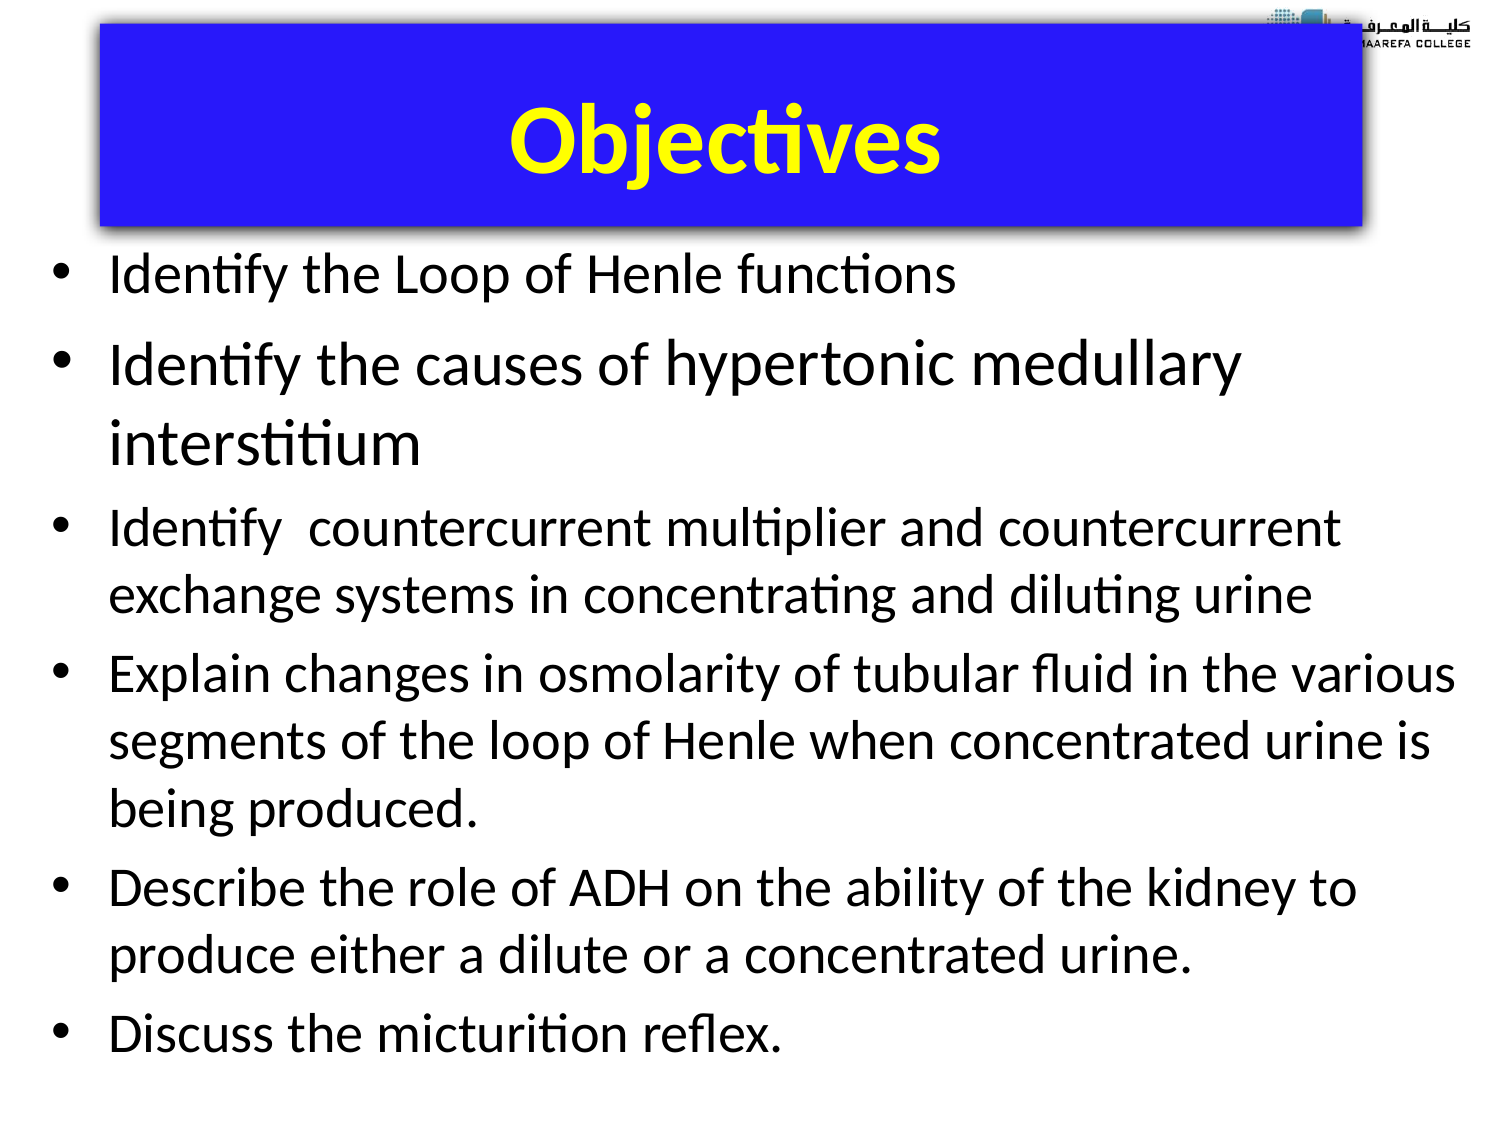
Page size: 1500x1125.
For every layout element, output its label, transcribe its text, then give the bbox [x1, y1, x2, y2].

title Objectives [99, 23, 1363, 146]
text_box Identify the Loop of Henle functions Identify the causes of hypertonic medullary interstitium Identify countercurrent multiplier and countercurrent exchange systems in concentrating and diluting urine Explain changes in osmolarity of tubular fluid in the various segments of the loop of Henle when concentrated urine is being produced. Describe the role of ADH on the ability of the kidney to produce either a dilute or a concentrated urine. Discuss the micturition reflex. [37, 146, 1475, 1102]
picture [1262, 0, 1475, 65]
